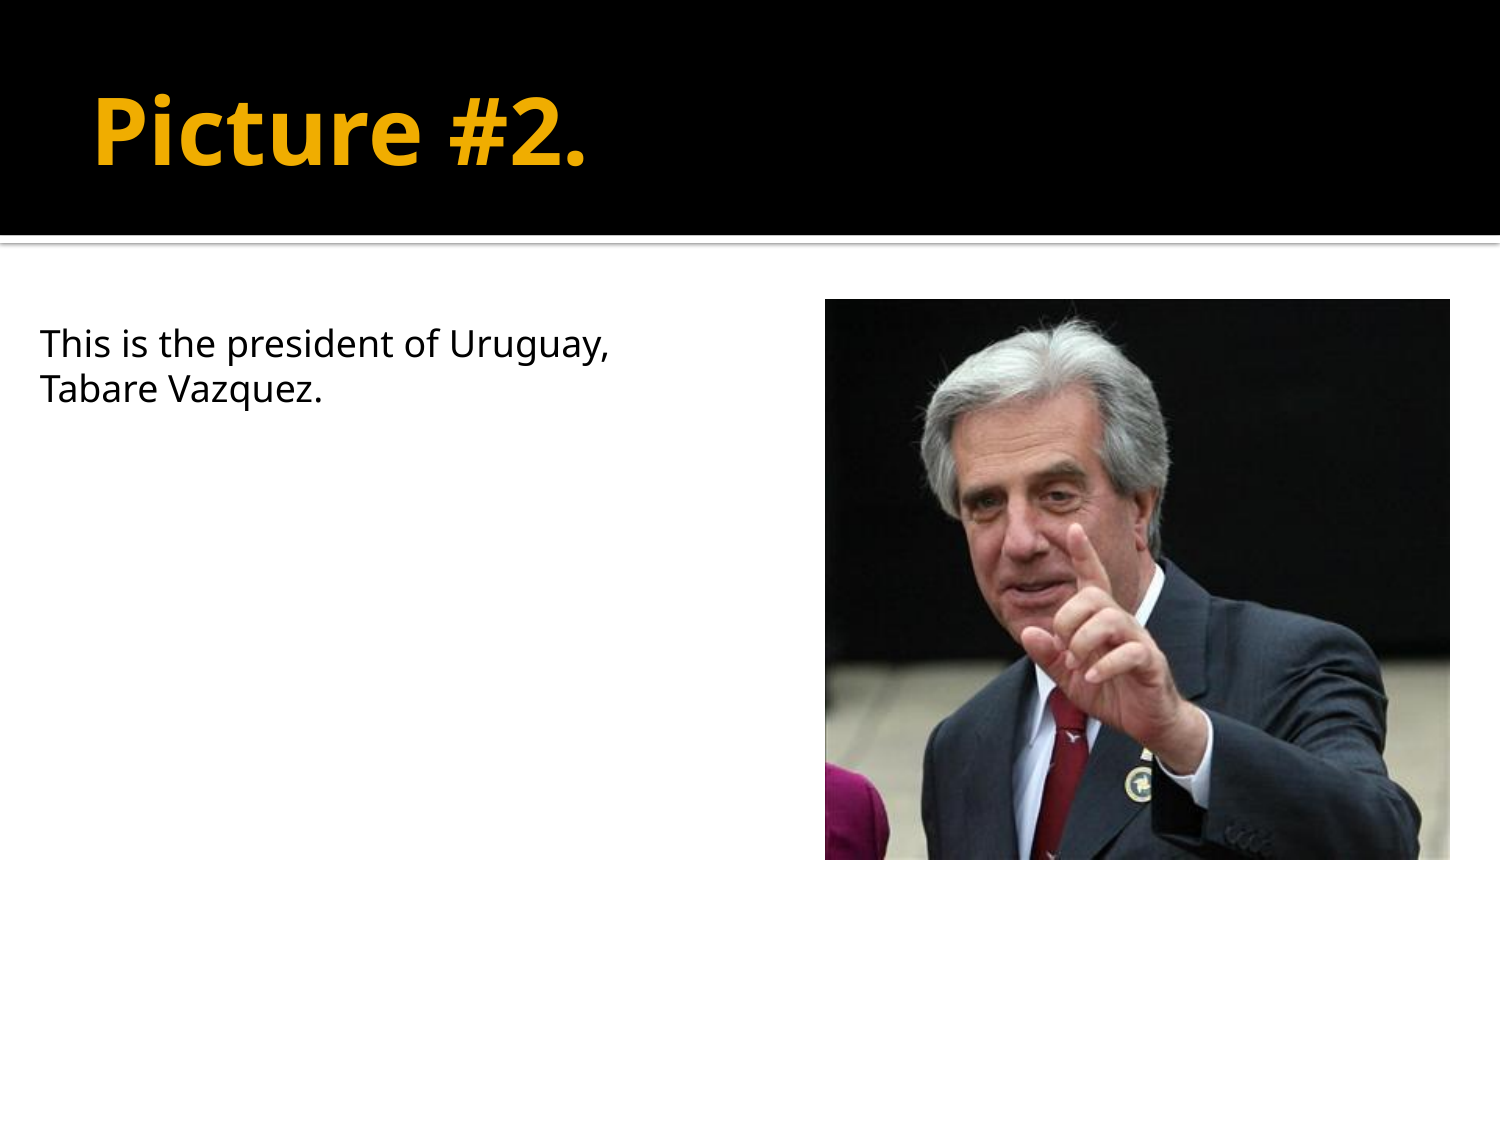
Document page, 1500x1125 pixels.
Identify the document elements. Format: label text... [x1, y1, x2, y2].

text_box This is the president of Uruguay, Tabare Vazquez. [24, 312, 725, 418]
title Picture #2. [75, 25, 1425, 231]
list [824, 299, 1450, 860]
